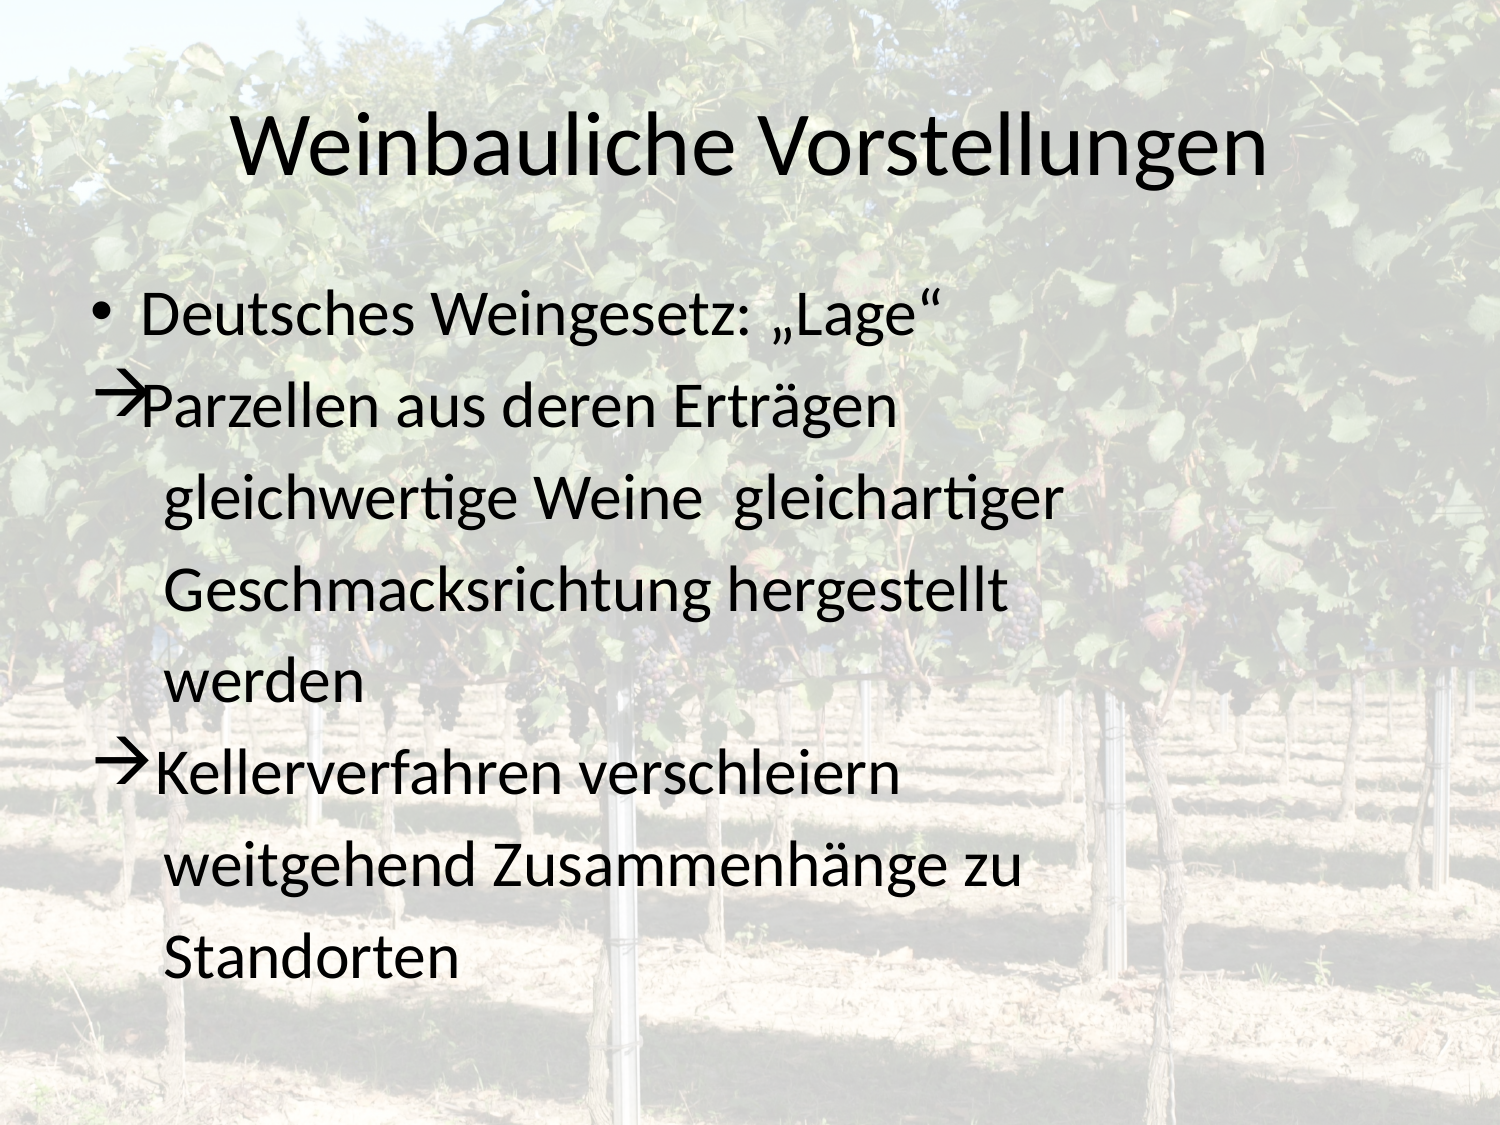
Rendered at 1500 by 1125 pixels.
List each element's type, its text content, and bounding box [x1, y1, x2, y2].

title Weinbauliche Vorstellungen [75, 45, 1425, 233]
list Deutsches Weingesetz: „Lage“ Parzellen aus deren Erträgen gleichwertige Weine gleichartiger Geschmacksrichtung hergestellt werden Kellerverfahren verschleiern weitgehend Zusammenhänge zu Standorten [75, 262, 1353, 1005]
